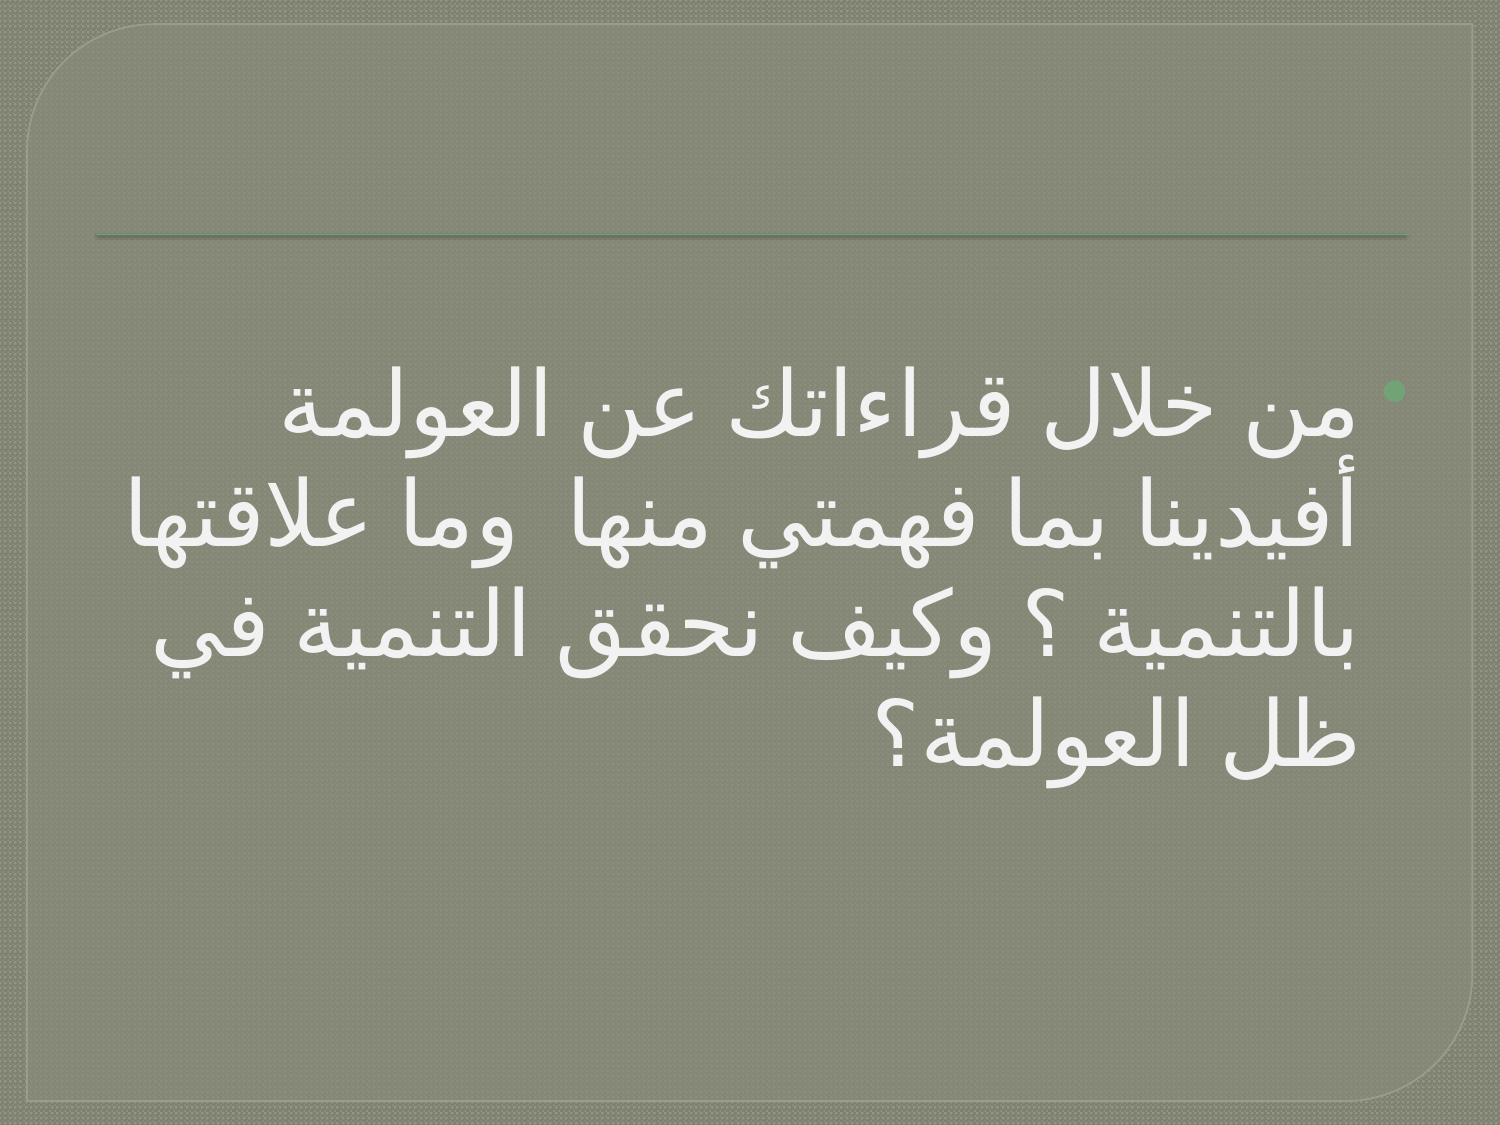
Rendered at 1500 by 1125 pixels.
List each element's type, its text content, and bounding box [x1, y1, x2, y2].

list من خلال قراءاتك عن العولمة أفيدينا بما فهمتي منها وما علاقتها بالتنمية ؟ وكيف نحقق التنمية في ظل العولمة؟ [75, 117, 1425, 1013]
